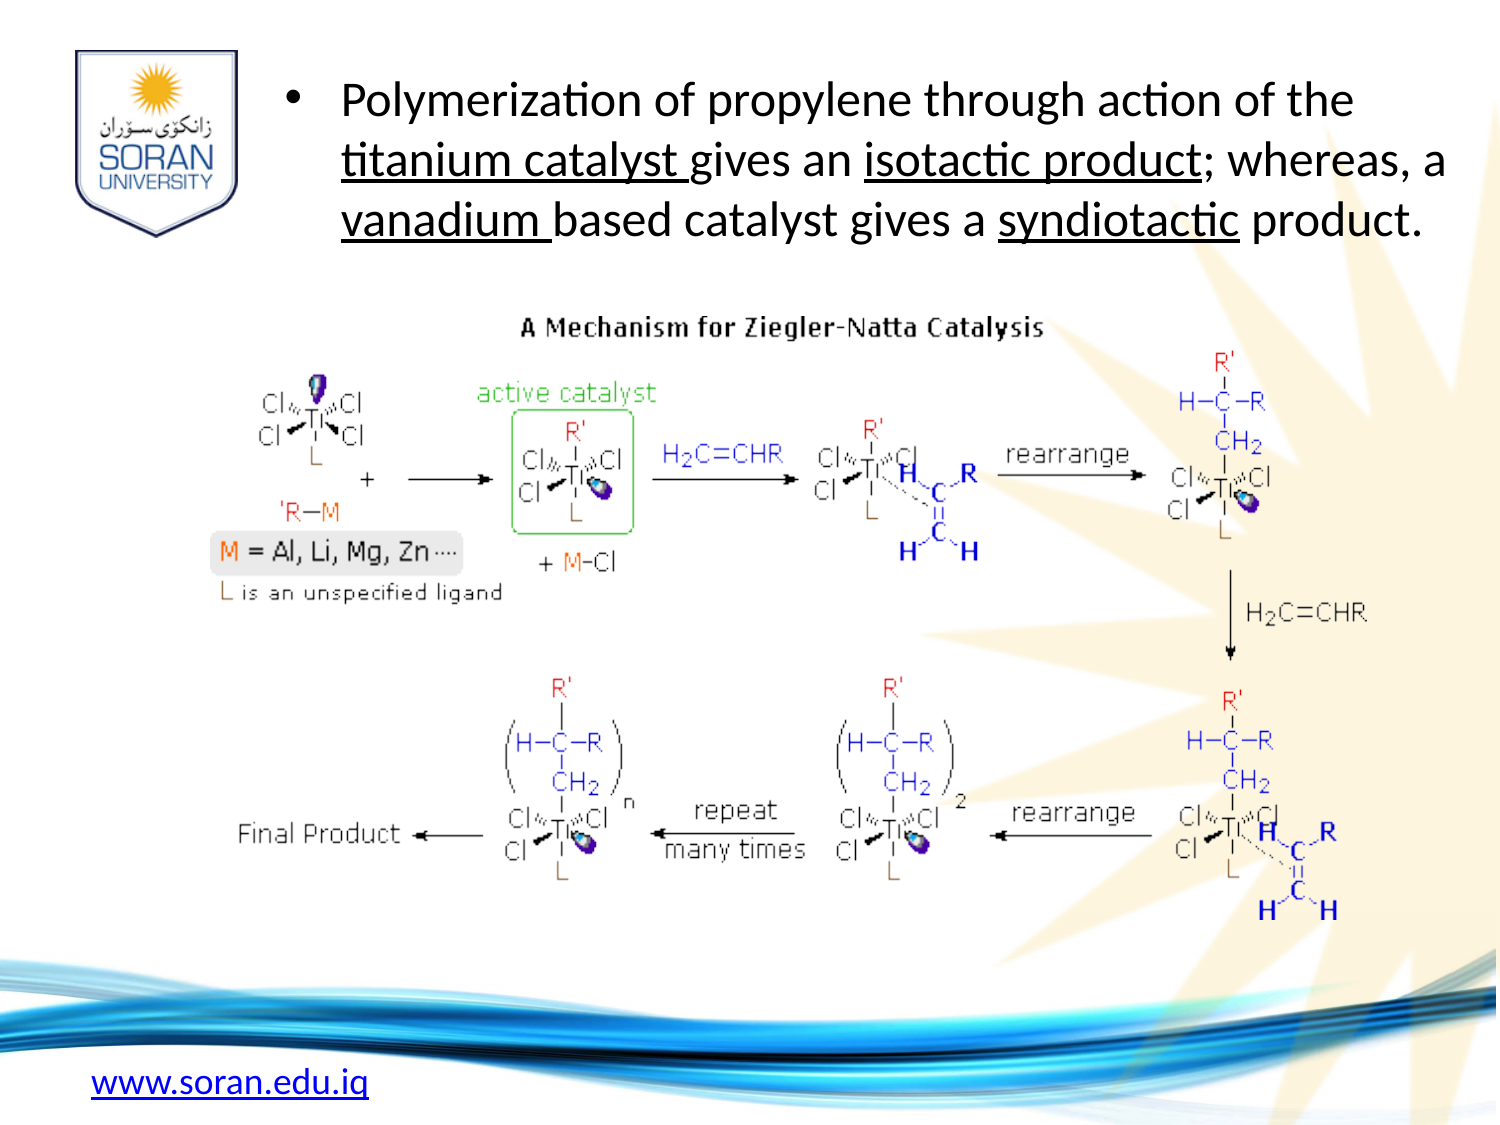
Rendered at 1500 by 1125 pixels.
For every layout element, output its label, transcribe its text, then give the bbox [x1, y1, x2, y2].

list Polymerization of propylene through action of the titanium catalyst gives an isotactic product; whereas, a vanadium based catalyst gives a syndiotactic product. [269, 58, 1470, 276]
picture [75, 50, 238, 238]
picture [0, 99, 1500, 1125]
